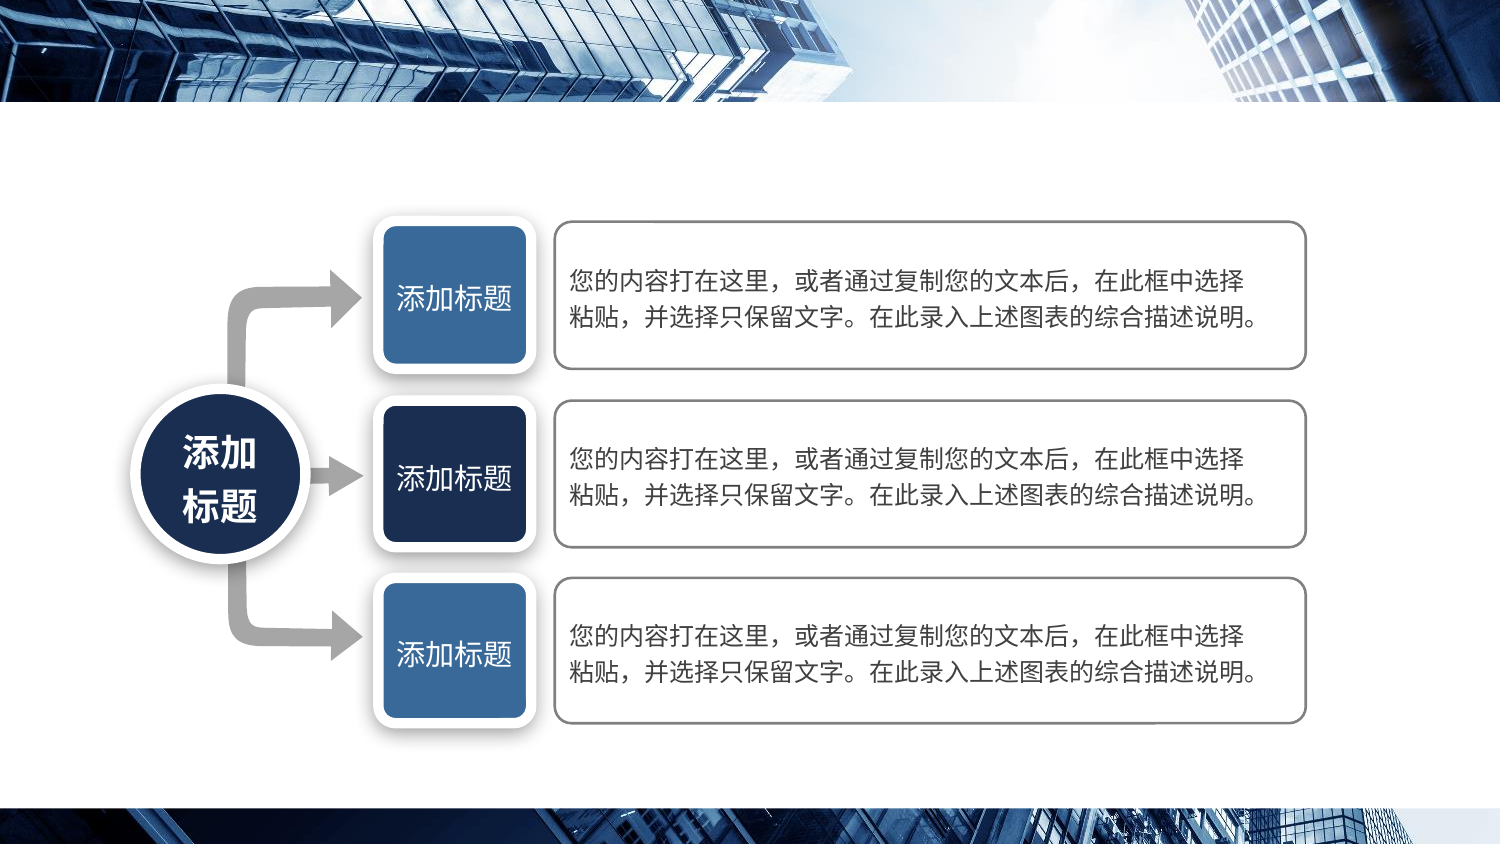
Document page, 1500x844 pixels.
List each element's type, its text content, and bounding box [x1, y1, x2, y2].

text_box 添加标题 [378, 220, 532, 369]
text_box [227, 269, 362, 385]
text_box [318, 456, 364, 497]
text_box 添加标题 [135, 388, 306, 560]
text_box [136, 33, 177, 99]
text_box [228, 575, 363, 662]
text_box 添加标题 [378, 400, 532, 548]
text_box 您的内容打在这里，或者通过复制您的文本后，在此框中选择 粘贴，并选择只保留文字。在此录入上述图表的综合描述说明。 [554, 400, 1306, 548]
text_box 您的内容打在这里，或者通过复制您的文本后，在此框中选择 粘贴，并选择只保留文字。在此录入上述图表的综合描述说明。 [554, 221, 1306, 369]
picture [0, 809, 1500, 844]
text_box 您的内容打在这里，或者通过复制您的文本后，在此框中选择 粘贴，并选择只保留文字。在此录入上述图表的综合描述说明。 [554, 577, 1306, 724]
picture [0, 0, 1500, 102]
text_box 添加标题 [378, 577, 532, 724]
